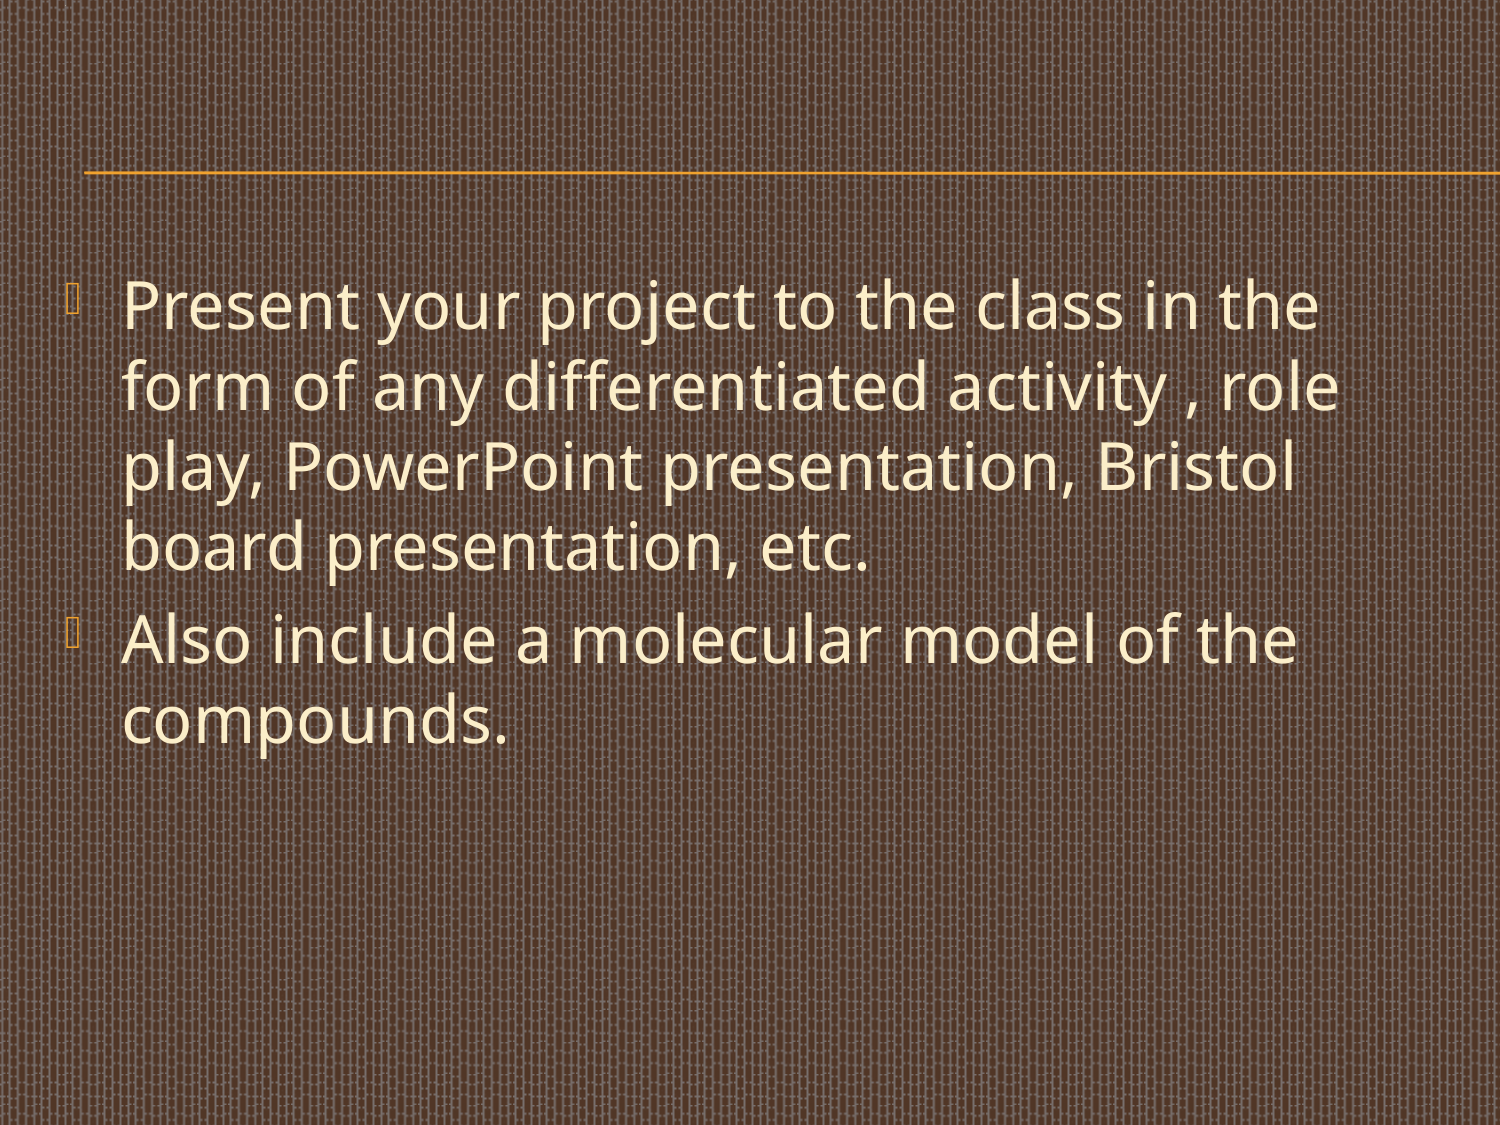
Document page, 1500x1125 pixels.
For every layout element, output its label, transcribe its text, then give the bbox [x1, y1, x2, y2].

title . [50, 0, 1475, 8]
list Present your project to the class in the form of any differentiated activity , role play, PowerPoint presentation, Bristol board presentation, etc. Also include a molecular model of the compounds. [50, 162, 1475, 1125]
